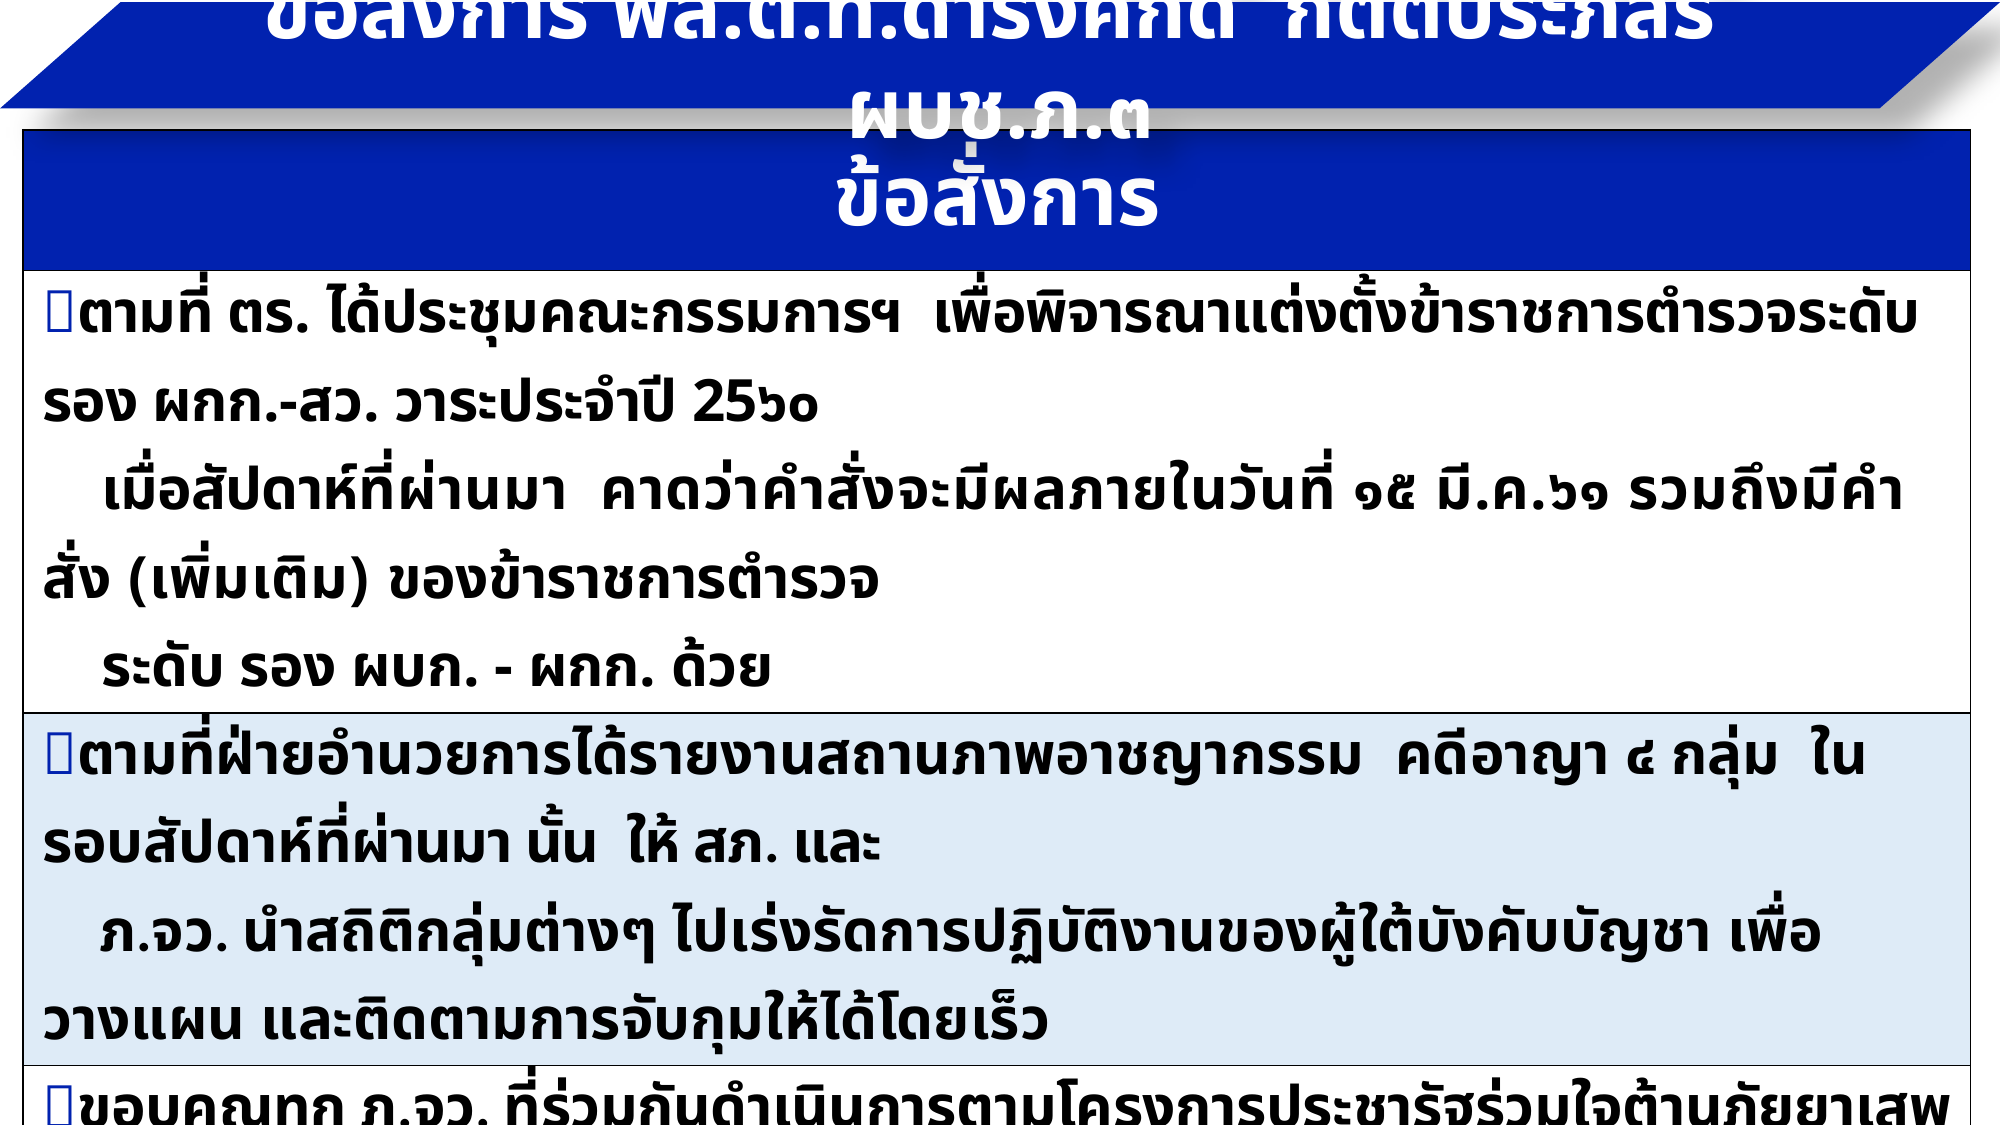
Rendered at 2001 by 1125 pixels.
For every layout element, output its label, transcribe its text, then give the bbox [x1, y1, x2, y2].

table_cell ตามที่ ตร. ได้ประชุมคณะกรรมการฯ เพื่อพิจารณาแต่งตั้งข้าราชการตำรวจระดับ รอง ผกก.-สว. วาระประจำปี 25๖๐ เมื่อสัปดาห์ที่ผ่านมา คาดว่าคำสั่งจะมีผลภายในวันที่ ๑๕ มี.ค.๖๑ รวมถึงมีคำสั่ง (เพิ่มเติม) ของข้าราชการตำรวจ ระดับ รอง ผบก. - ผกก. ด้วย [24, 271, 1970, 712]
table_cell ขอบคุณทุก ภ.จว. ที่ร่วมกันดำเนินการตามโครงการประชารัฐร่วมใจต้านภัยยาเสพติด ภ.3 (ปักกลด) ในระยะแรก และ ขอบคุณ ผบก.ภ.จว. และ รอง ผบก.ภ.จว. ที่ไปตรวจเยี่ยมโครงการปักกลดในพื้นที่ การดำเนินการที่ผ่านเป็นไปด้วยความ เรียบร้อยดี มีผลชัดเจนเป็นรูปธรรม และได้รับความพึงพอใจจากประชาชนมาก จึงให้ ภ.จว. วางแผนการดำเนินการอย่าง ต่อเนื่องต่อไป สำหรับ สภ. (๓ ลำดับแรก) ที่ ภ.จว. ประเมิน ภ.๓ จะมีคณะกรรมการของ ภ.3 ออกตรวจประเมินผลซ้ำอีกครั้ง เพื่อพิจารณาคัดเลือกเป็น สภ. ตัวอย่าง สำหรับการเป็นต้นแบบที่ดี ในการที่จะให้หน่วยอื่น หรือหน่วยในสังกัดได้ไป ศึกษาดูงานในโอกาสต่อไปด้วย [24, 1066, 1970, 1125]
table_header ข้อสั่งการ [24, 131, 1970, 270]
text_box ข้อสั่งการ พล.ต.ท.ดำรงศักดิ์ กิตติประภัสร์ ผบช.ภ.๓ [0, 2, 2000, 109]
table_cell ตามที่ฝ่ายอำนวยการได้รายงานสถานภาพอาชญากรรม คดีอาญา ๔ กลุ่ม ในรอบสัปดาห์ที่ผ่านมา นั้น ให้ สภ. และ ภ.จว. นำสถิติกลุ่มต่างๆ ไปเร่งรัดการปฏิบัติงานของผู้ใต้บังคับบัญชา เพื่อวางแผน และติดตามการจับกุมให้ได้โดยเร็ว [24, 714, 1970, 1065]
